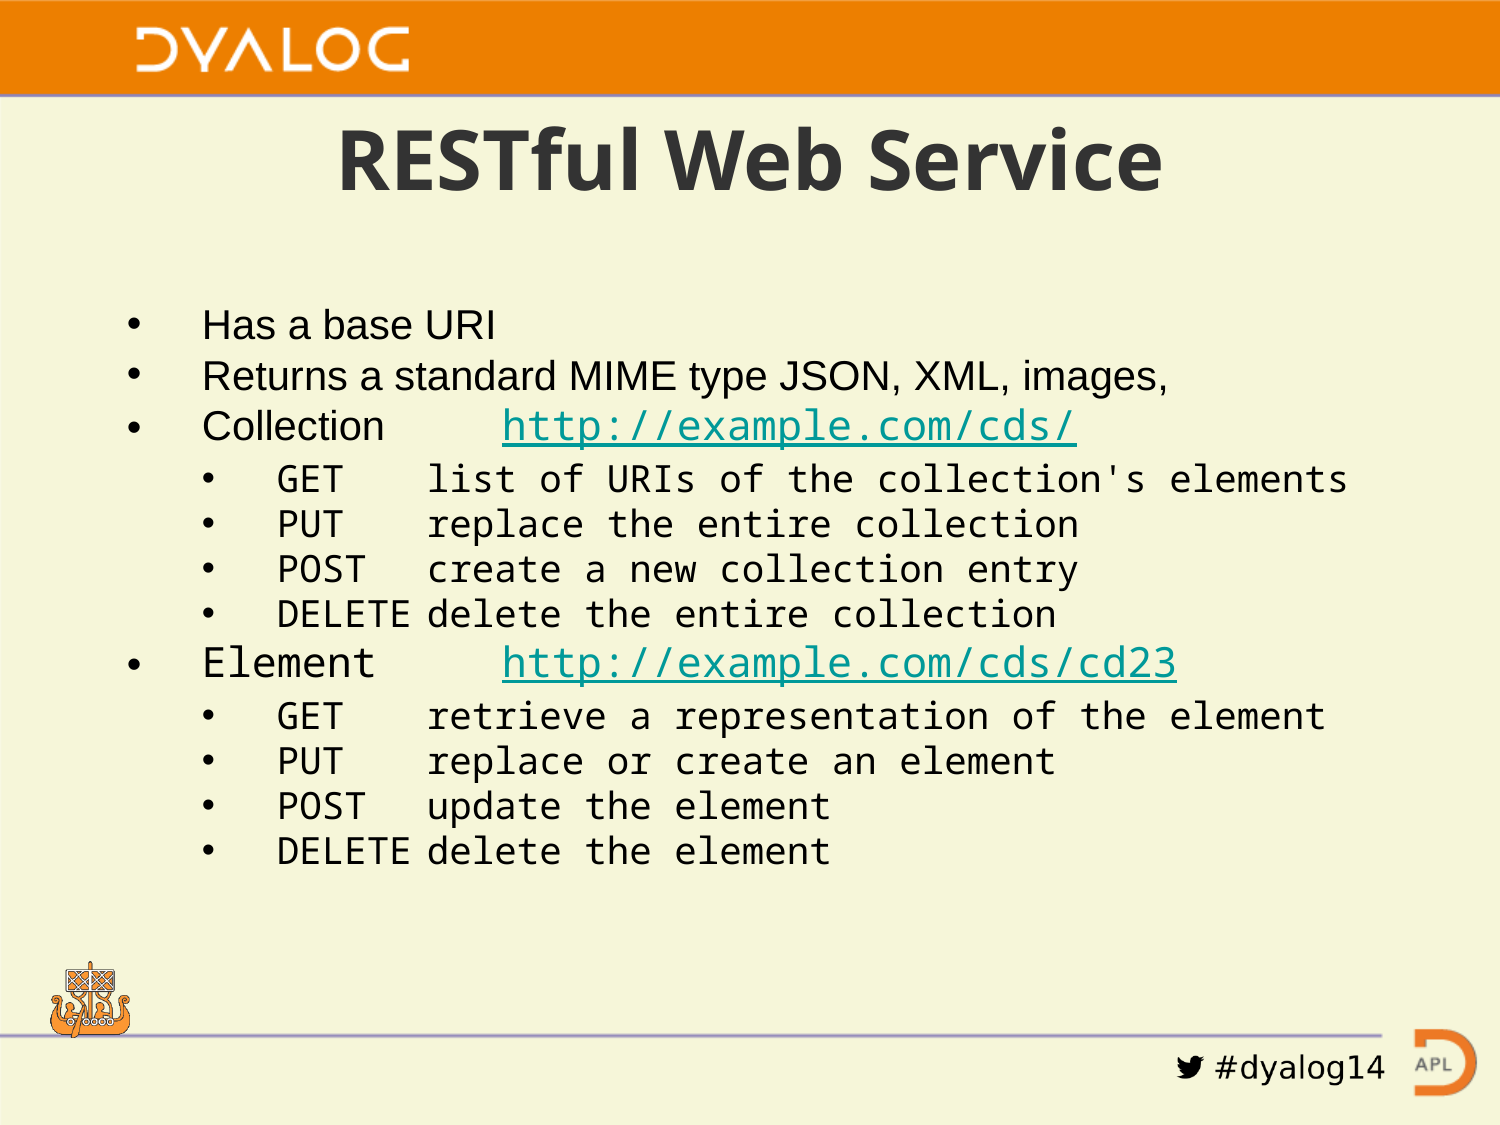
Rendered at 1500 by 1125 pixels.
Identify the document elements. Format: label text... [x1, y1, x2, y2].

title RESTful Web Service [112, 99, 1388, 268]
picture [0, 0, 1500, 1125]
subtitle Has a base URI Returns a standard MIME type JSON, XML, images, Collection http://example.com/cds/ GET list of URIs of the collection's elements PUT replace the entire collection POST create a new collection entry DELETE delete the entire collection Element http://example.com/cds/cd23 GET retrieve a representation of the element PUT replace or create an element POST update the element DELETE delete the element [112, 291, 1388, 1035]
